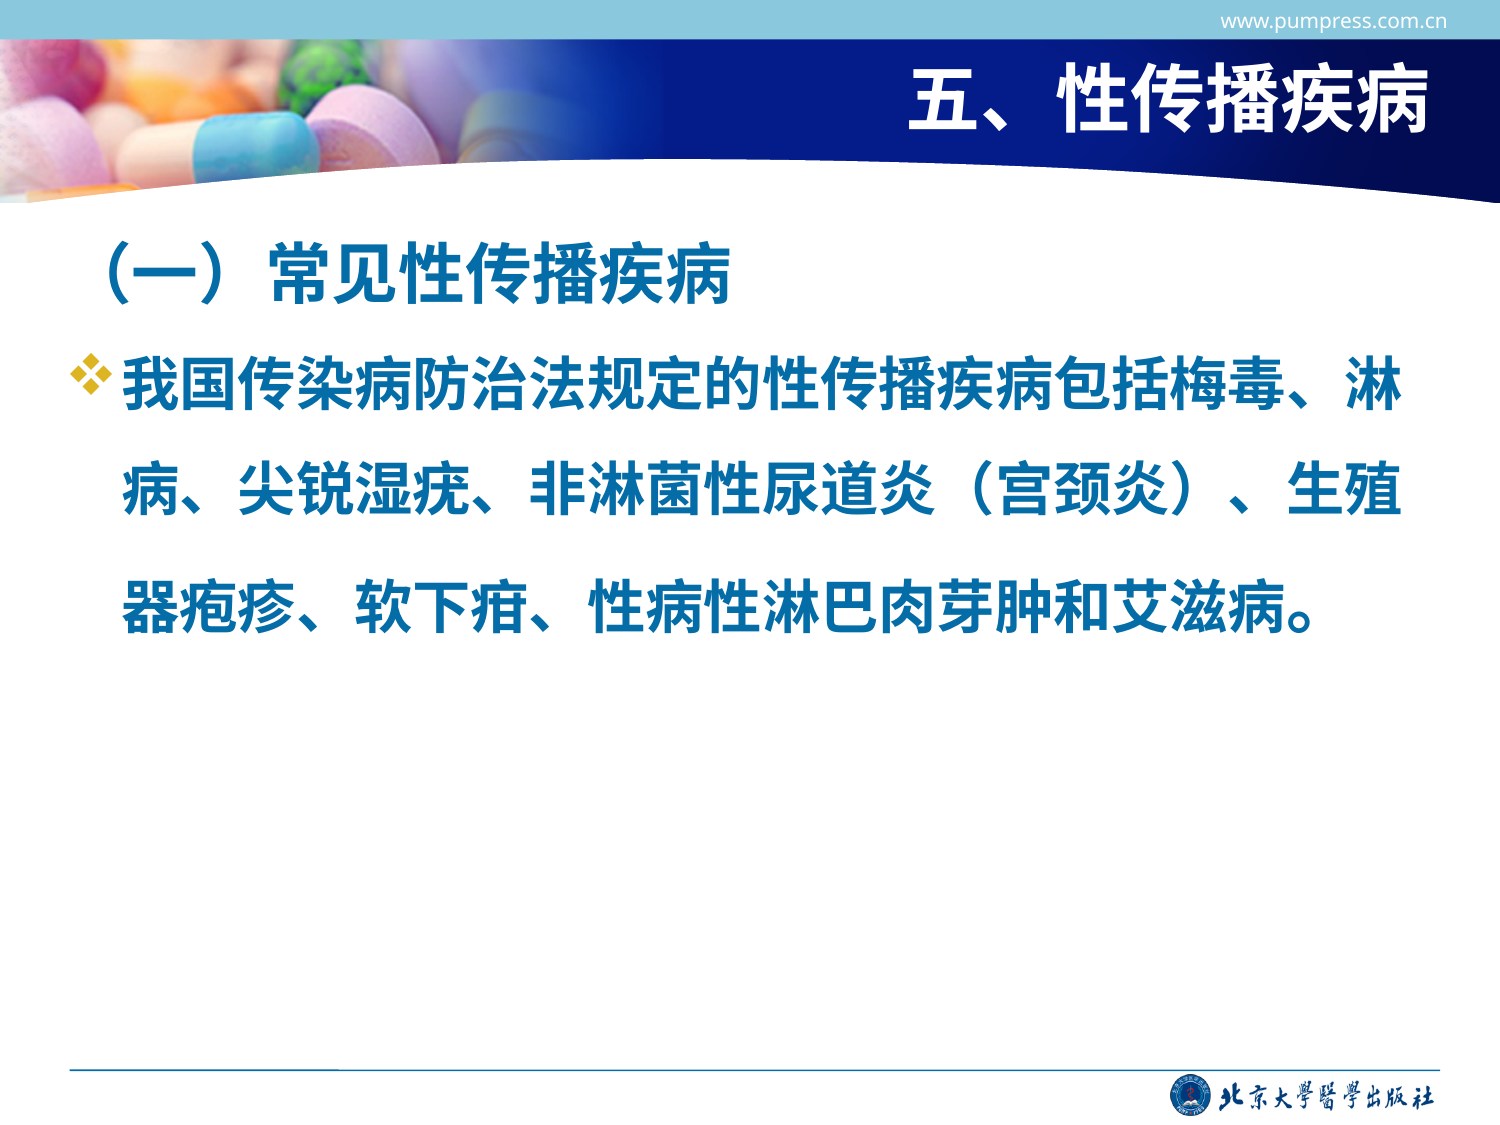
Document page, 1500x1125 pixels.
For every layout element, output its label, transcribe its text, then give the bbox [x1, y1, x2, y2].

picture [0, 40, 1500, 203]
list （一）常见性传播疾病 我国传染病防治法规定的性传播疾病包括梅毒、淋病、尖锐湿疣、非淋菌性尿道炎（宫颈炎）、生殖器疱疹、软下疳、性病性淋巴肉芽肿和艾滋病。 [49, 184, 1463, 1026]
title 五、性传播疾病 [137, 49, 1463, 143]
text_box www.pumpress.com.cn [1024, 0, 1463, 38]
picture [1170, 1074, 1436, 1118]
